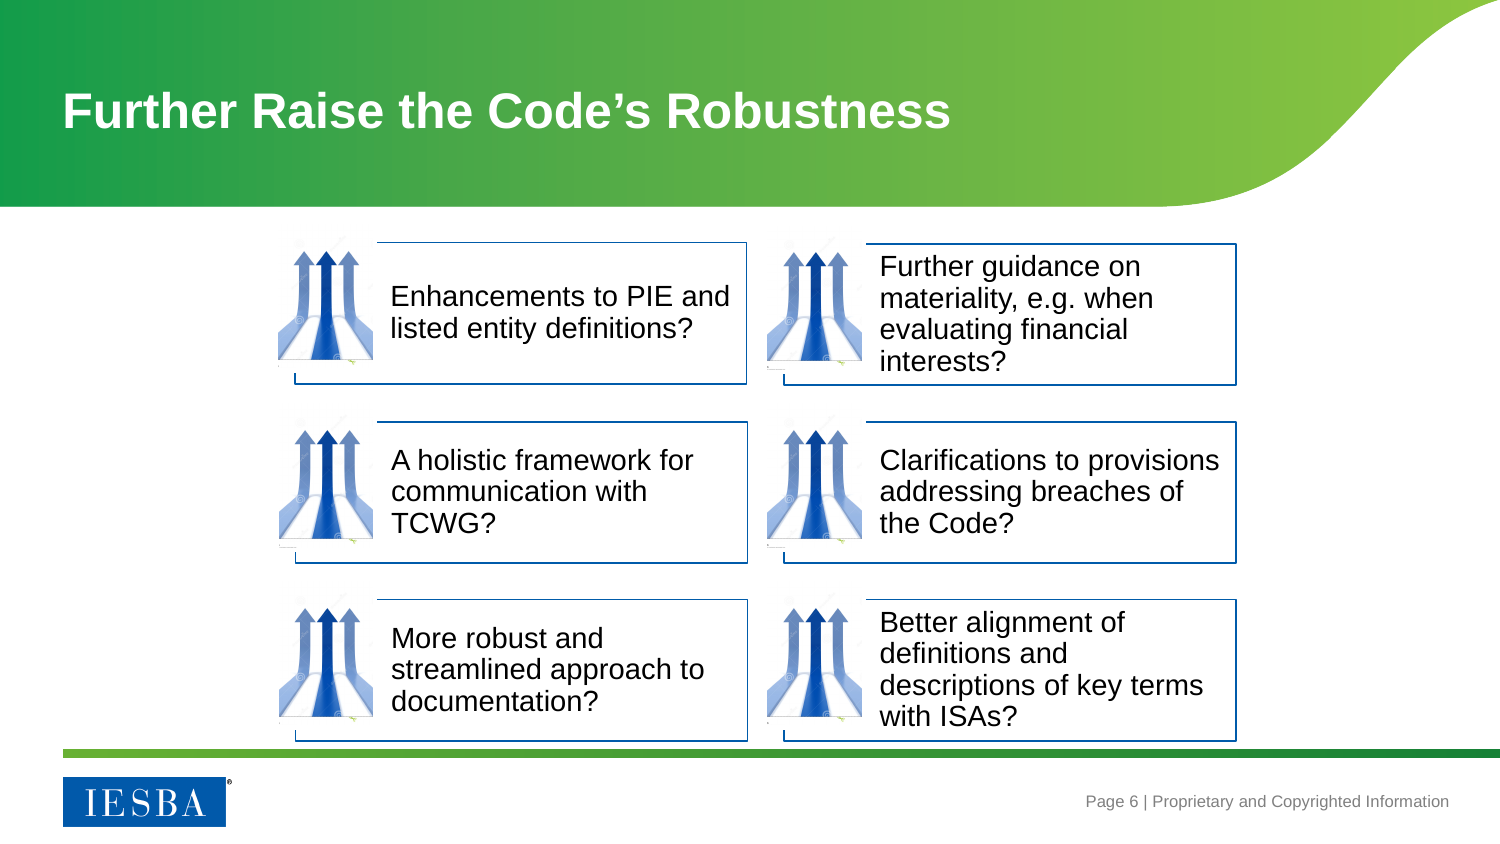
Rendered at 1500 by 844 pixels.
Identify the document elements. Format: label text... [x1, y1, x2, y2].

title Further Raise the Code’s Robustness [62, 75, 1300, 142]
picture [63, 777, 232, 827]
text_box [62, 221, 1451, 743]
picture [0, 0, 1500, 207]
